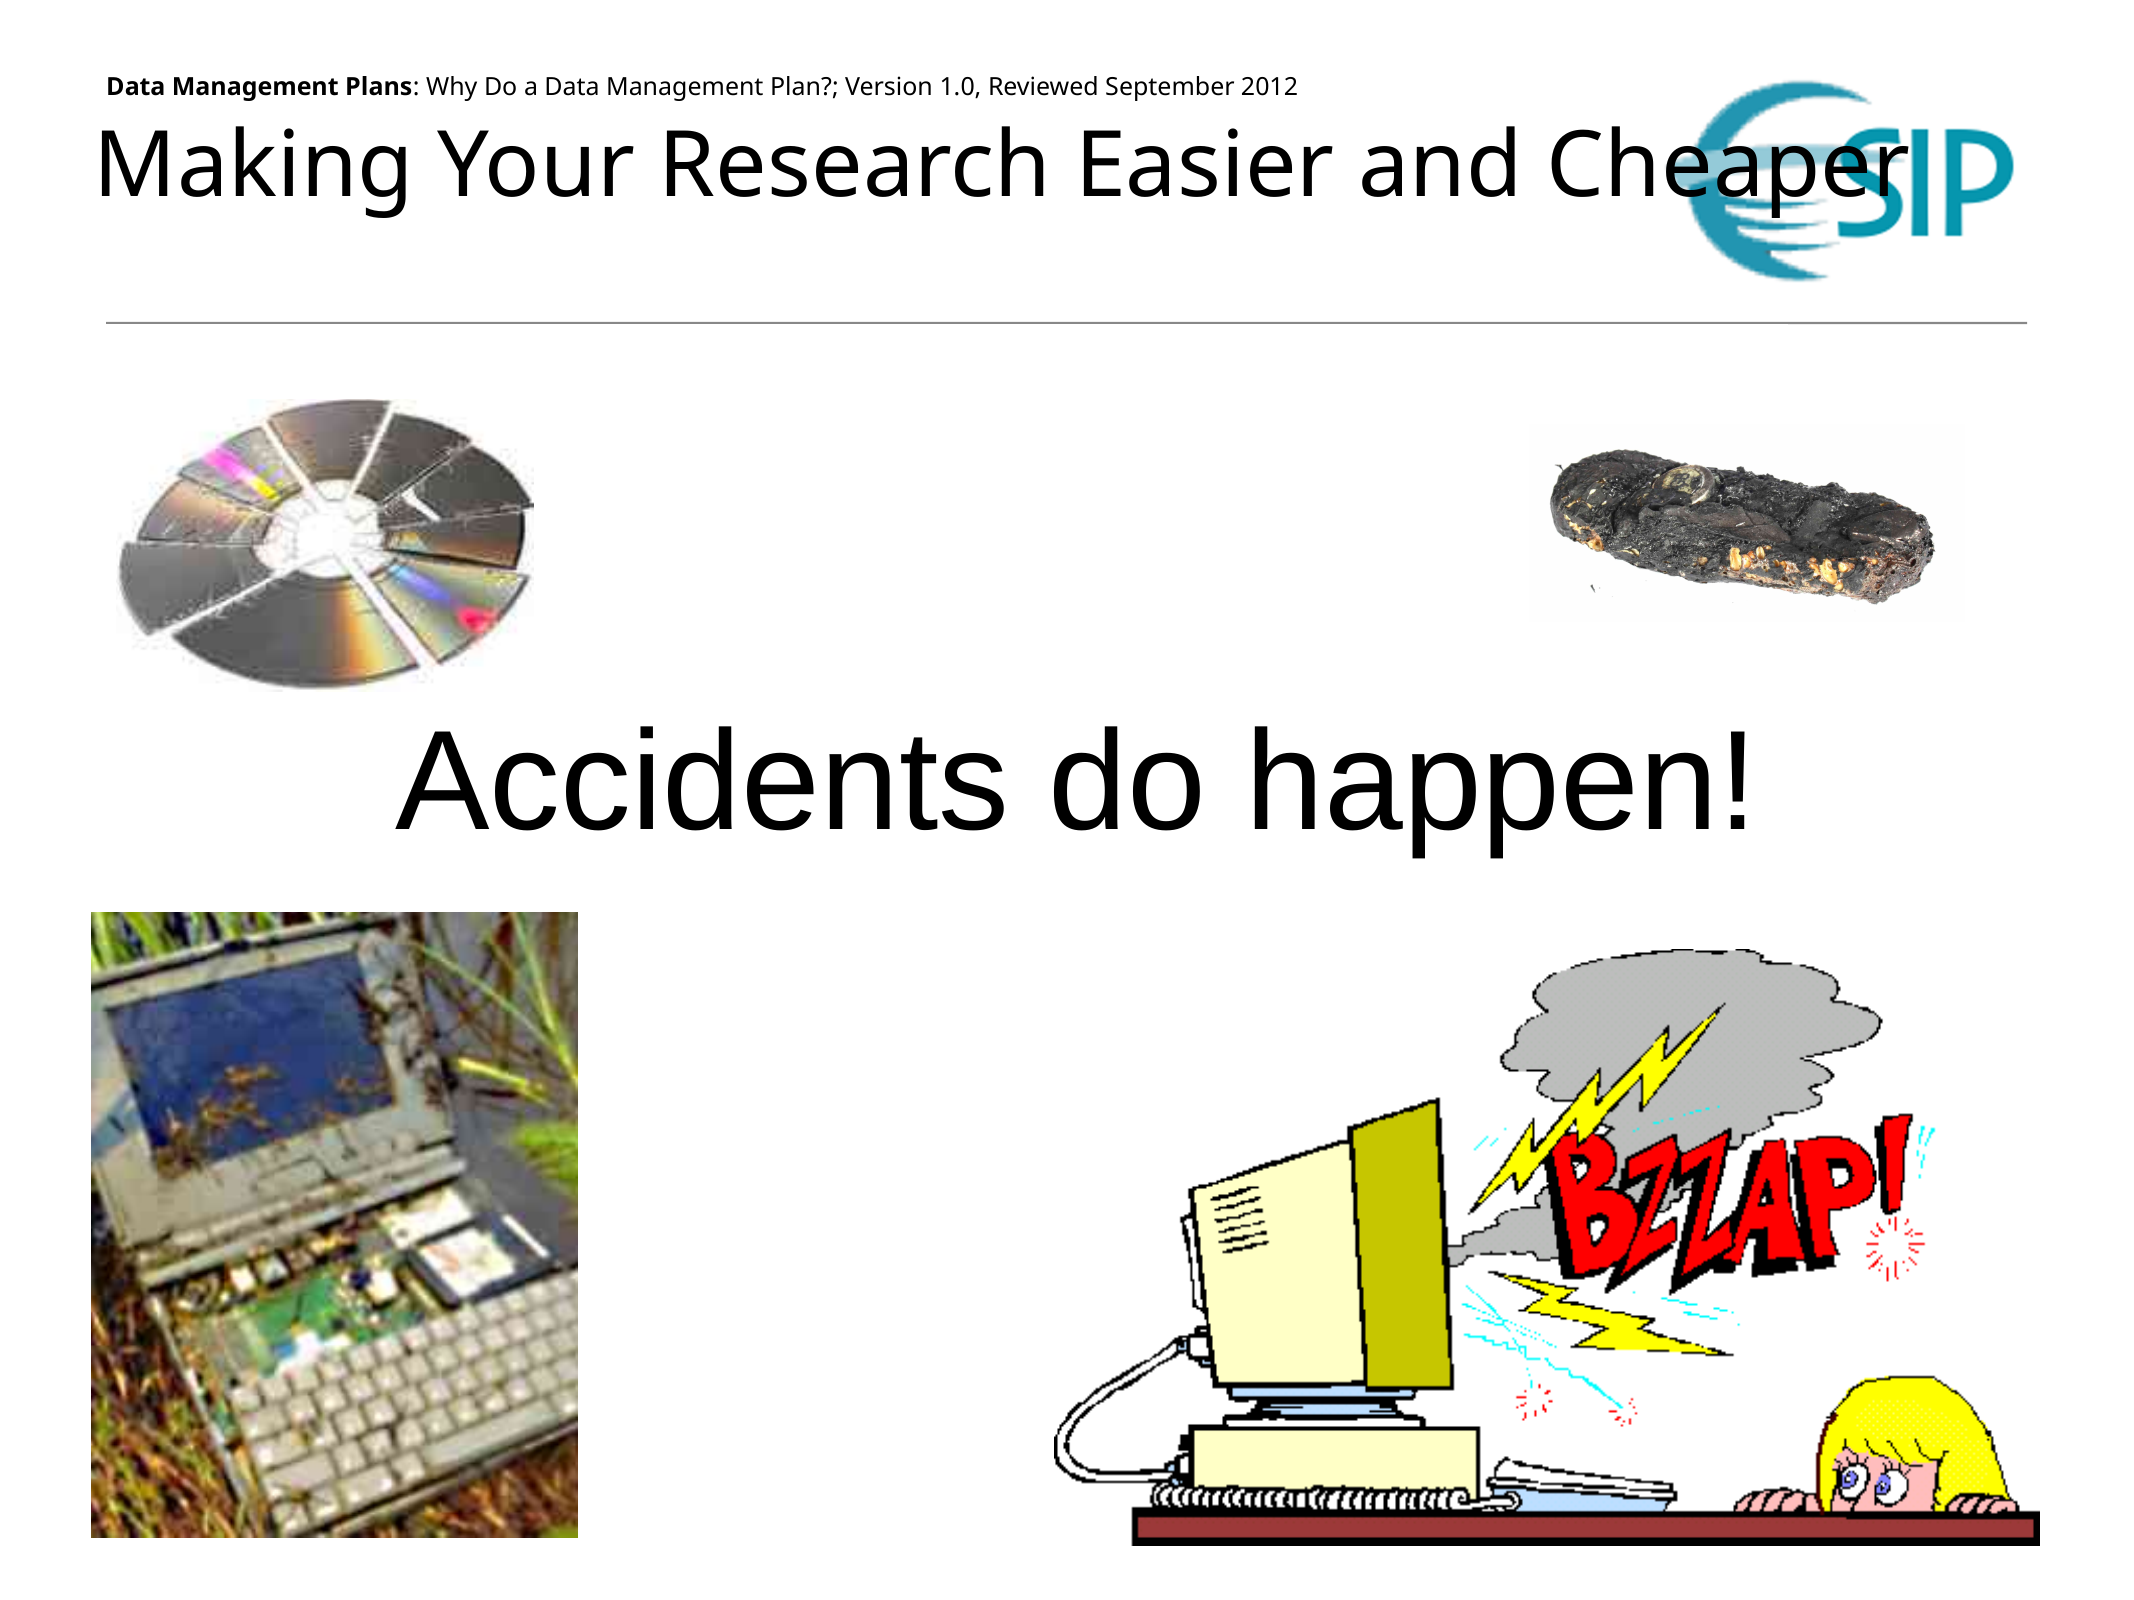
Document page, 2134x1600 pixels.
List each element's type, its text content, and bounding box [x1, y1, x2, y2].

picture [1053, 949, 2040, 1546]
list Accidents do happen! [104, 687, 2050, 921]
title Making Your Research Easier and Cheaper [93, 95, 2040, 325]
text_box Data Management Plans: Why Do a Data Management Plan?; Version 1.0, Reviewed September 2012 [91, 61, 1380, 113]
picture [116, 399, 534, 692]
picture [91, 912, 578, 1538]
picture [1528, 424, 1966, 622]
picture [1653, 62, 2030, 286]
